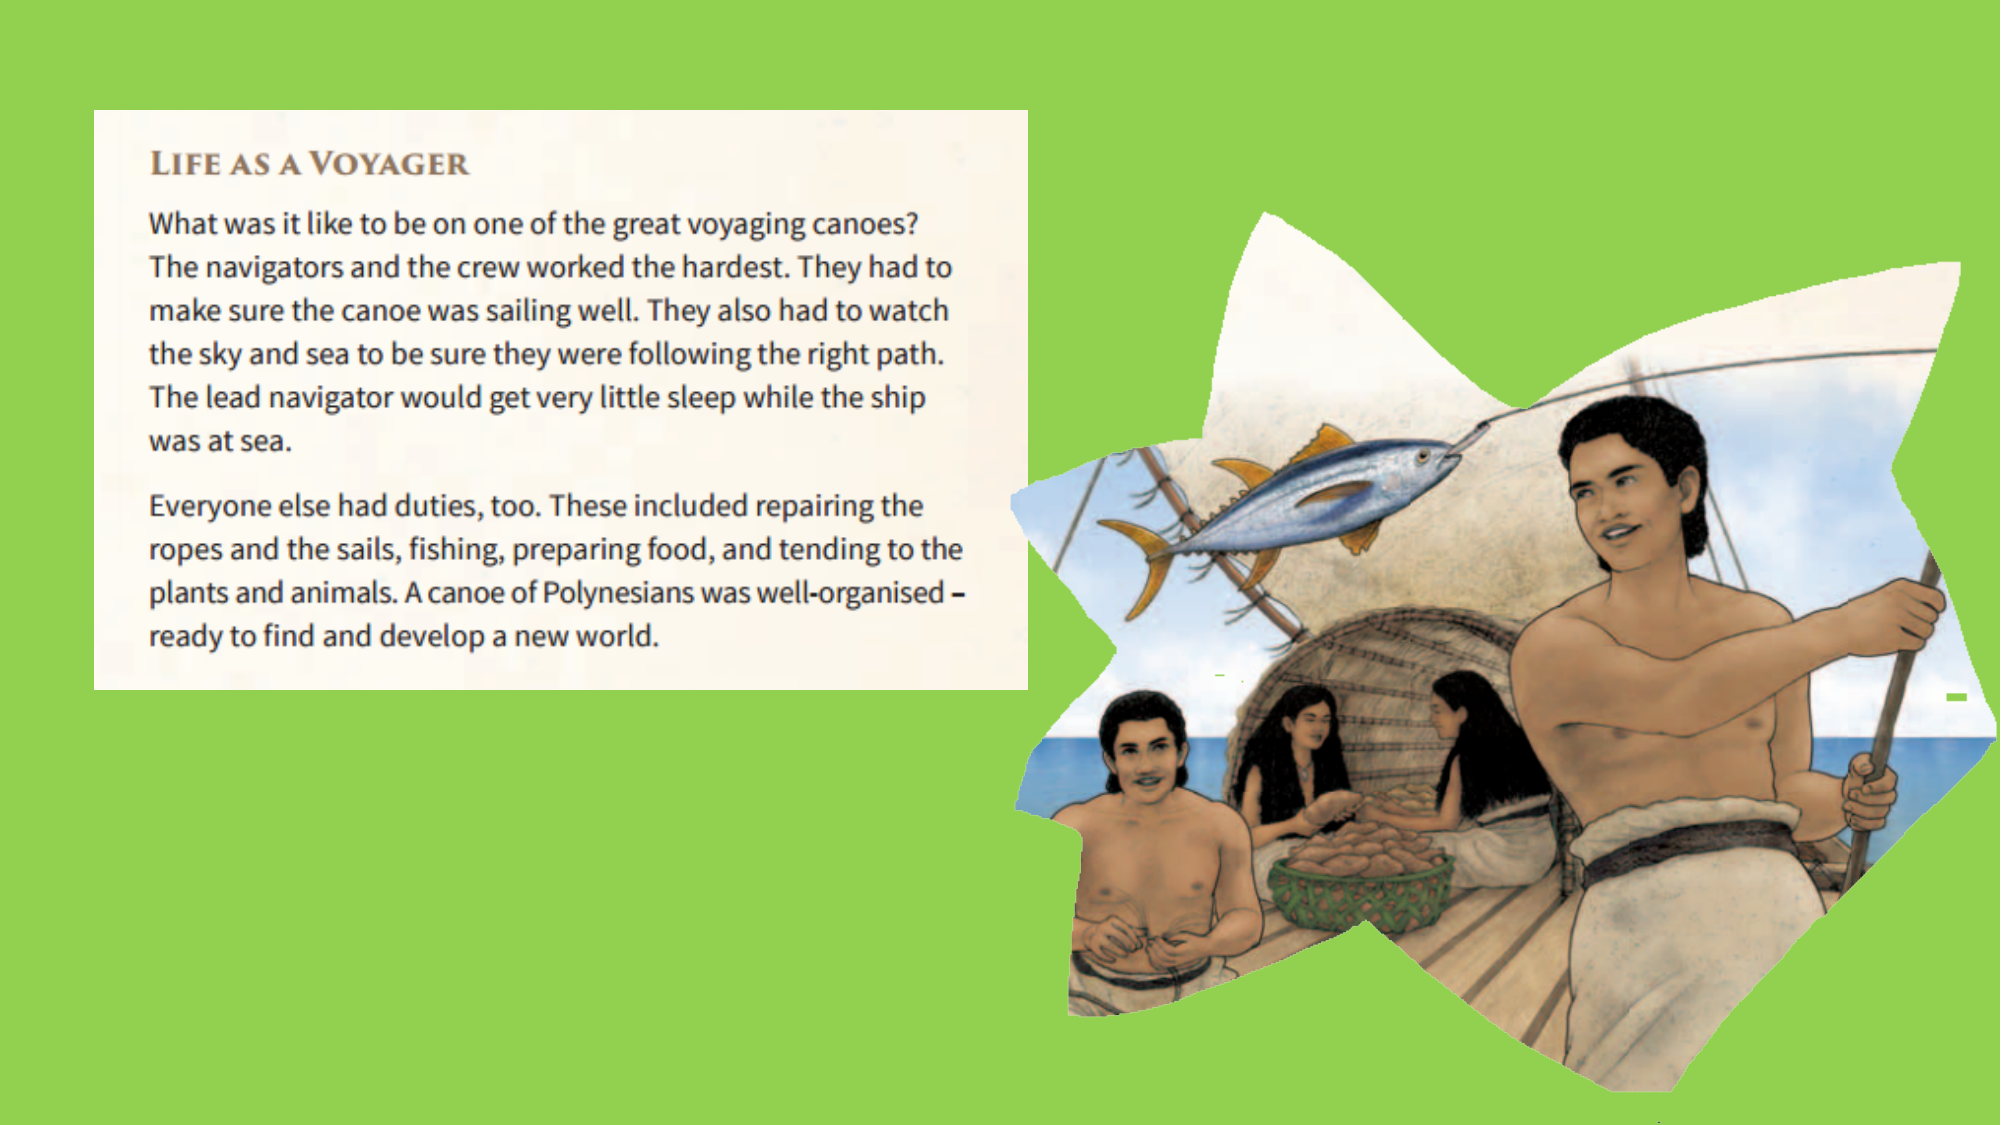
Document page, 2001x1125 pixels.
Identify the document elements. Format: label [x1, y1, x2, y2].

picture [94, 110, 2000, 1125]
